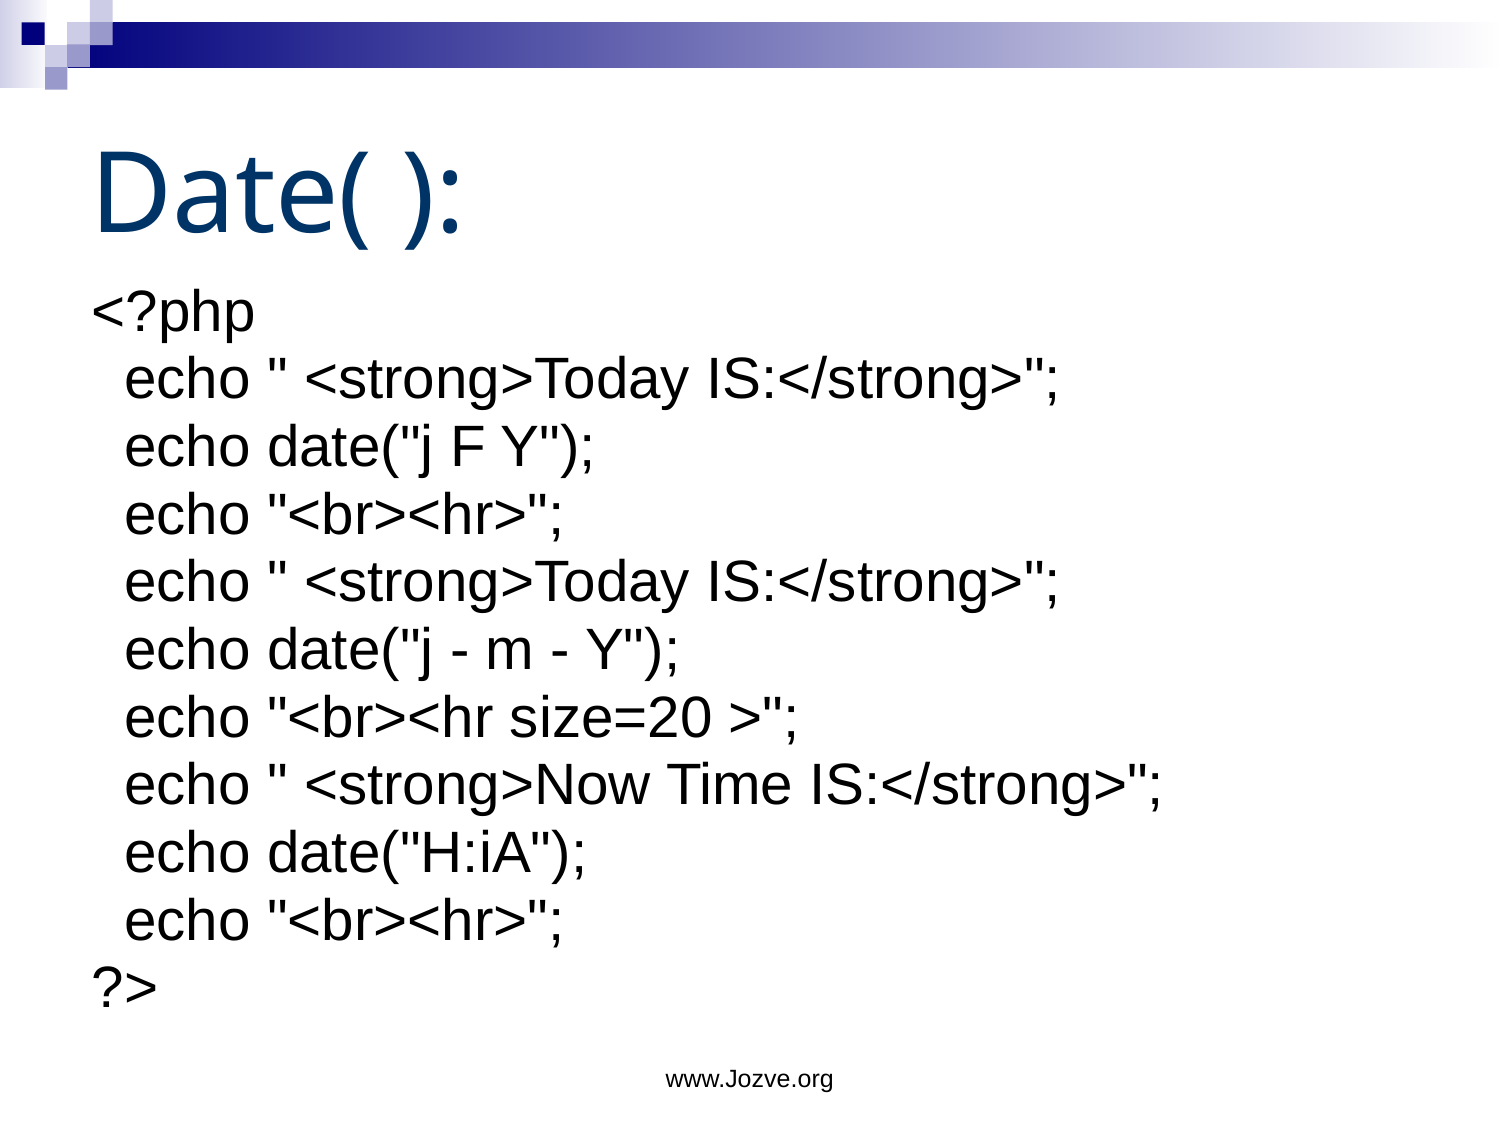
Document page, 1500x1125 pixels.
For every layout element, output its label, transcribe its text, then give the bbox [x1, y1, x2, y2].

footer www.Jozve.org [512, 1024, 988, 1101]
list <?php echo " <strong>Today IS:</strong>"; echo date("j F Y"); echo "<br><hr>"; echo " <strong>Today IS:</strong>"; echo date("j - m - Y"); echo "<br><hr size=20 >"; echo " <strong>Now Time IS:</strong>"; echo date("H:iA"); echo "<br><hr>"; ?> [76, 278, 1428, 917]
title Date( ): [74, 74, 1426, 301]
